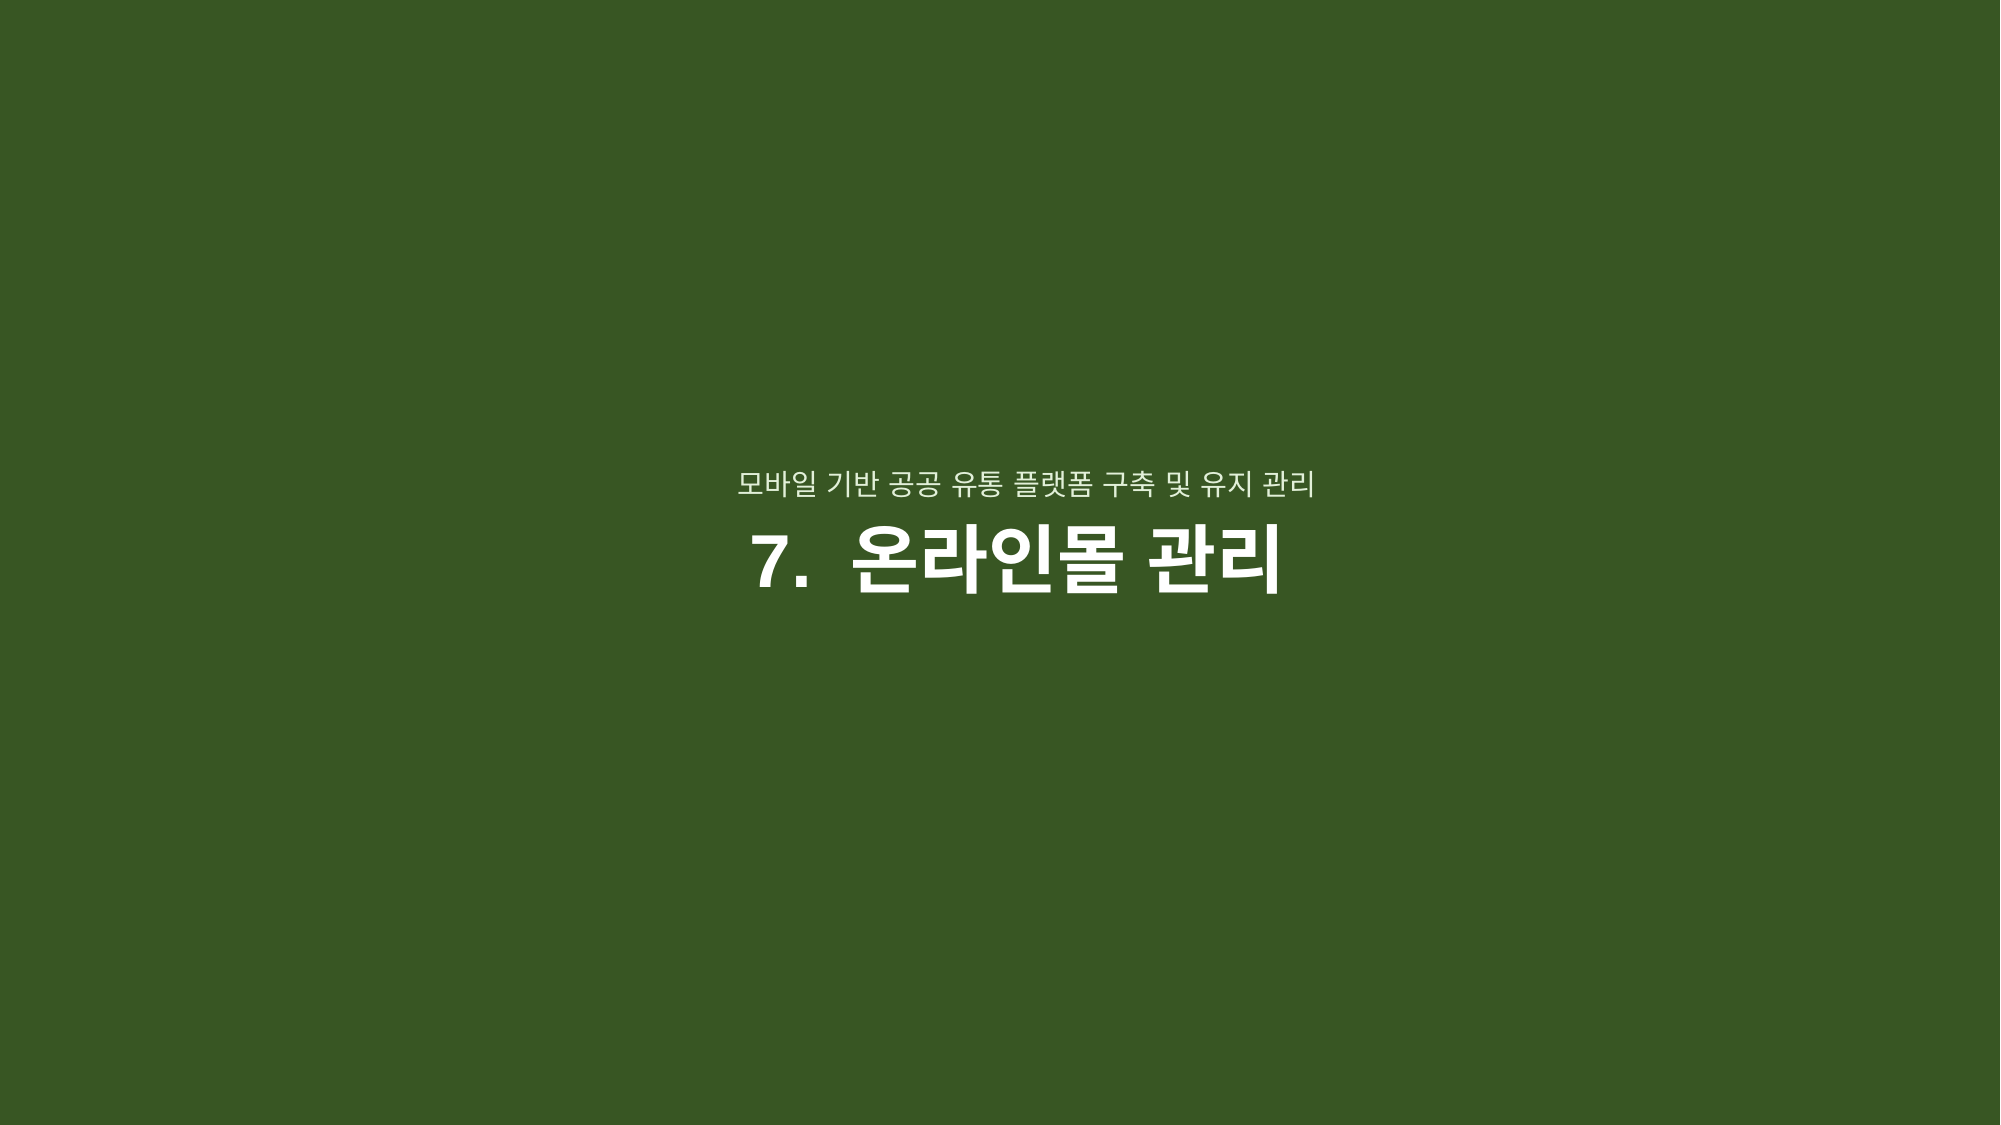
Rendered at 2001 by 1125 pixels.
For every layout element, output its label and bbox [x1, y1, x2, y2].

text_box [579, 426, 1475, 611]
